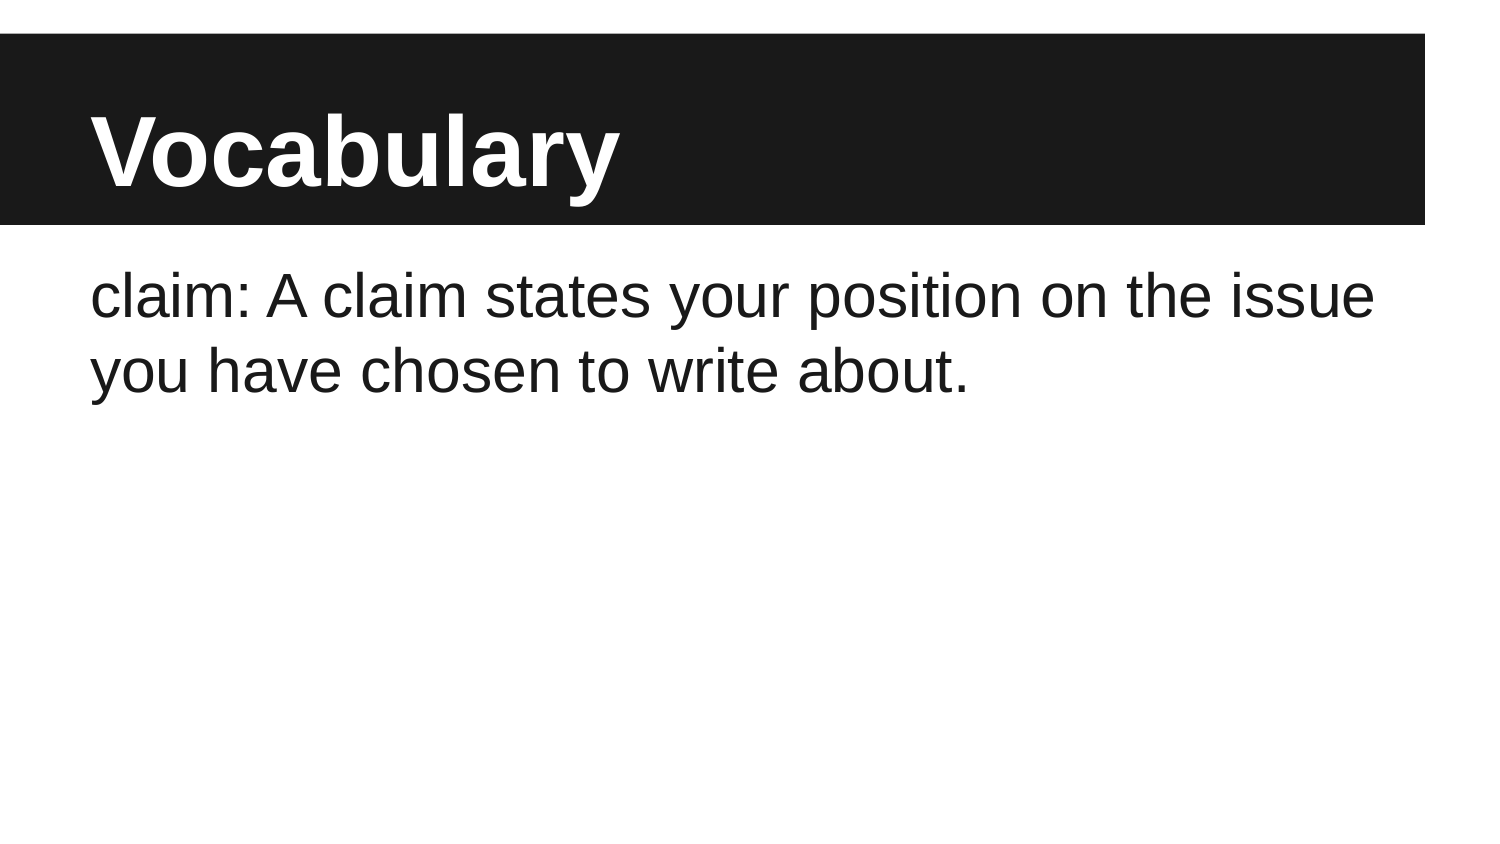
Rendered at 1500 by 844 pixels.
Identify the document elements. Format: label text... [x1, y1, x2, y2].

title Vocabulary [75, 33, 1425, 221]
list claim: A claim states your position on the issue you have chosen to write about. [75, 239, 1425, 808]
